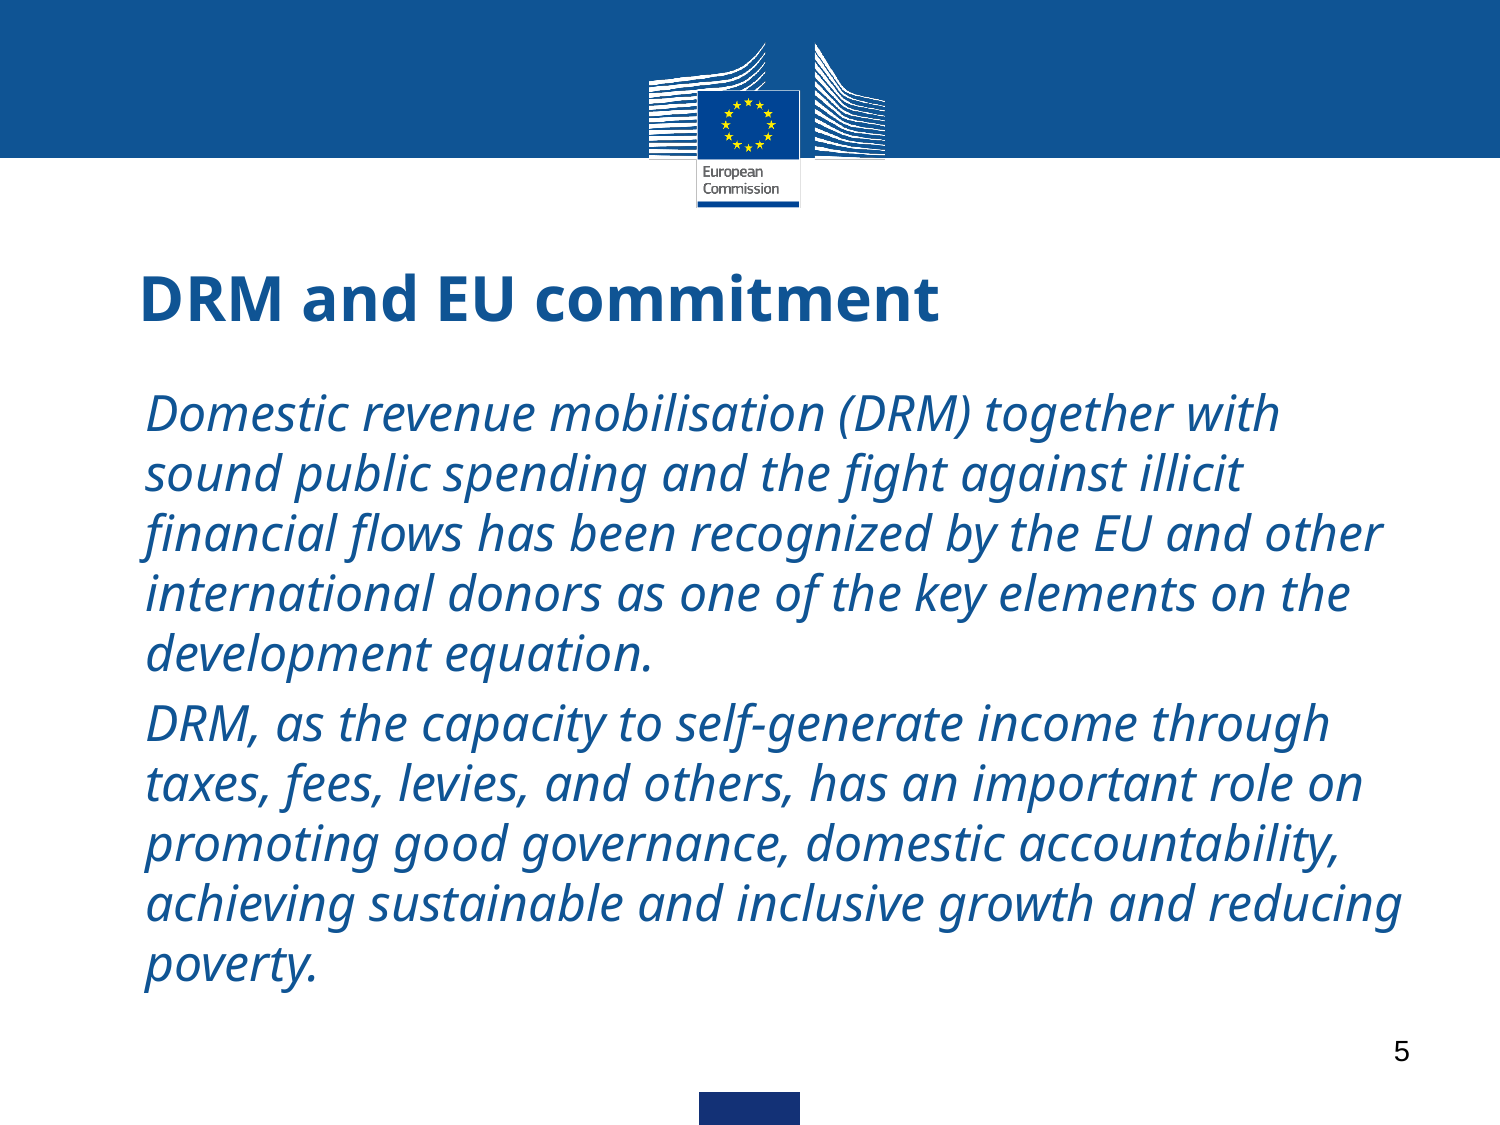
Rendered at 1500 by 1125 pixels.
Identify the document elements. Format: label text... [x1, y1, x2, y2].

title DRM and EU commitment [64, 219, 1415, 374]
slide_number 5 [1074, 1024, 1425, 1103]
list Domestic revenue mobilisation (DRM) together with sound public spending and the fight against illicit financial flows has been recognized by the EU and other international donors as one of the key elements on the development equation. DRM, as the capacity to self-generate income through taxes, fees, levies, and others, has an important role on promoting good governance, domestic accountability, achieving sustainable and inclusive growth and reducing poverty. [74, 373, 1425, 988]
picture [649, 42, 885, 208]
